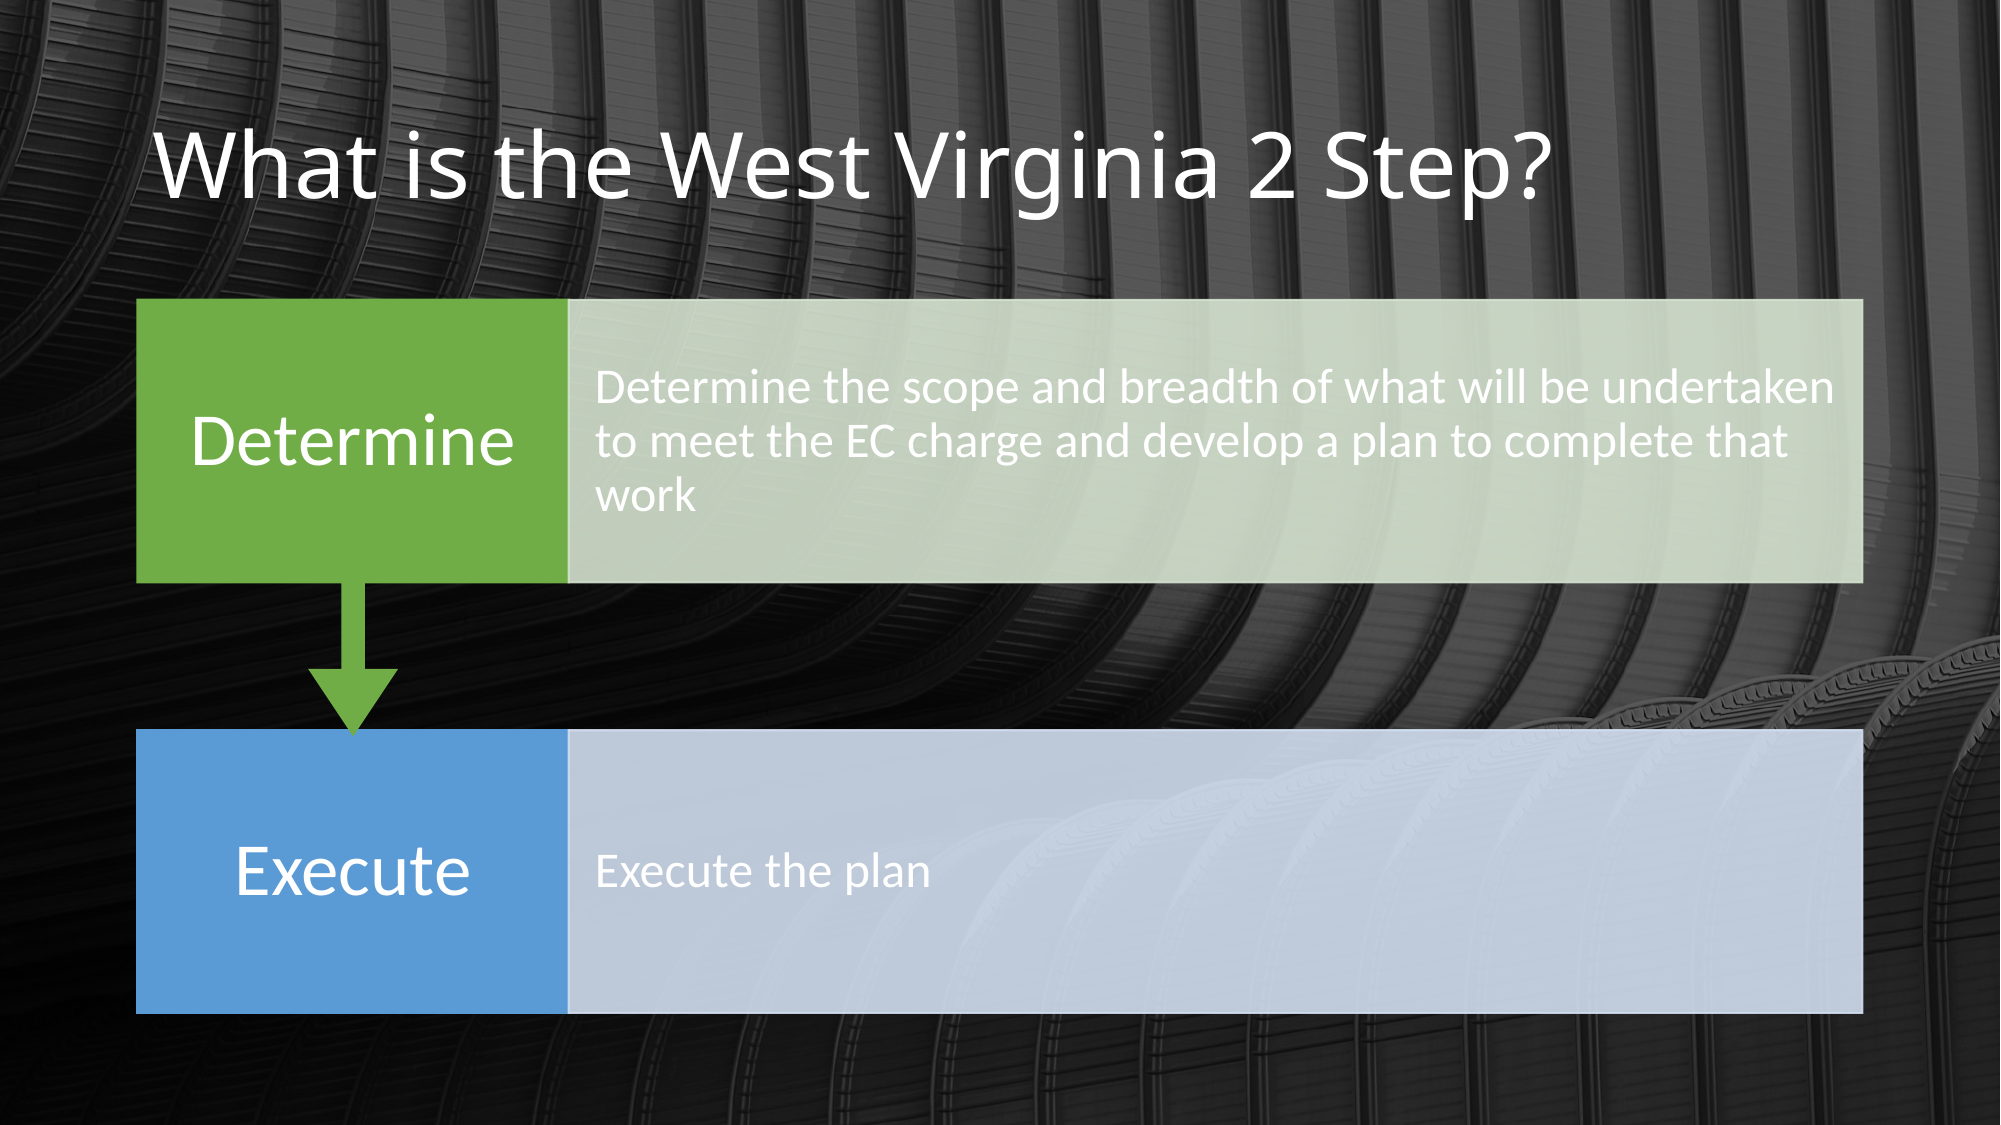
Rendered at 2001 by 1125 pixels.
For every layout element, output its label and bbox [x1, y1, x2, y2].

list [137, 299, 1863, 1014]
picture [0, 0, 2000, 1125]
